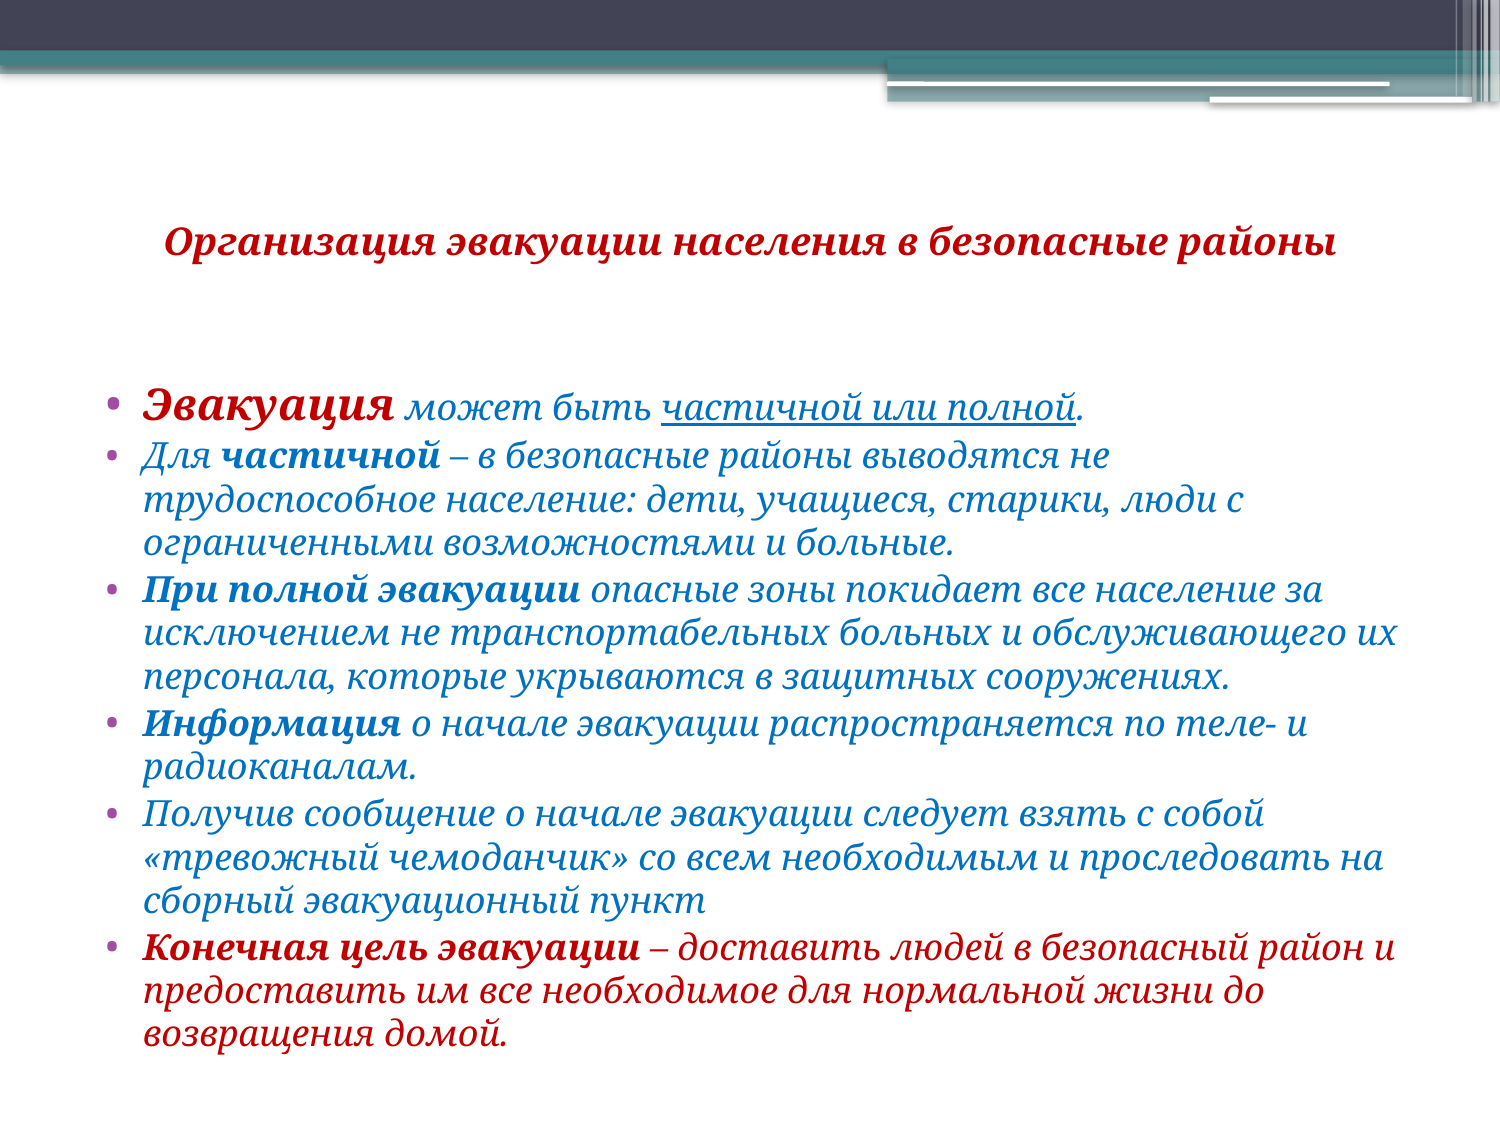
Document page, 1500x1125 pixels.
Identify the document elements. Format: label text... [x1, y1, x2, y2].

list Эвакуация может быть частичной или полной. Для частичной – в безопасные районы выводятся не трудоспособное население: дети, учащиеся, старики, люди с ограниченными возможностями и больные. При полной эвакуации опасные зоны покидает все население за исключением не транспортабельных больных и обслуживающего их персонала, которые укрываются в защитных сооружениях. Информация о начале эвакуации распространяется по теле- и радиоканалам. Получив сообщение о начале эвакуации следует взять с собой «тревожный чемоданчик» со всем необходимым и проследовать на сборный эвакуационный пункт Конечная цель эвакуации – доставить людей в безопасный район и предоставить им все необходимое для нормальной жизни до возвращения домой. [75, 368, 1425, 1079]
title Организация эвакуации населения в безопасные районы [70, 164, 1421, 339]
